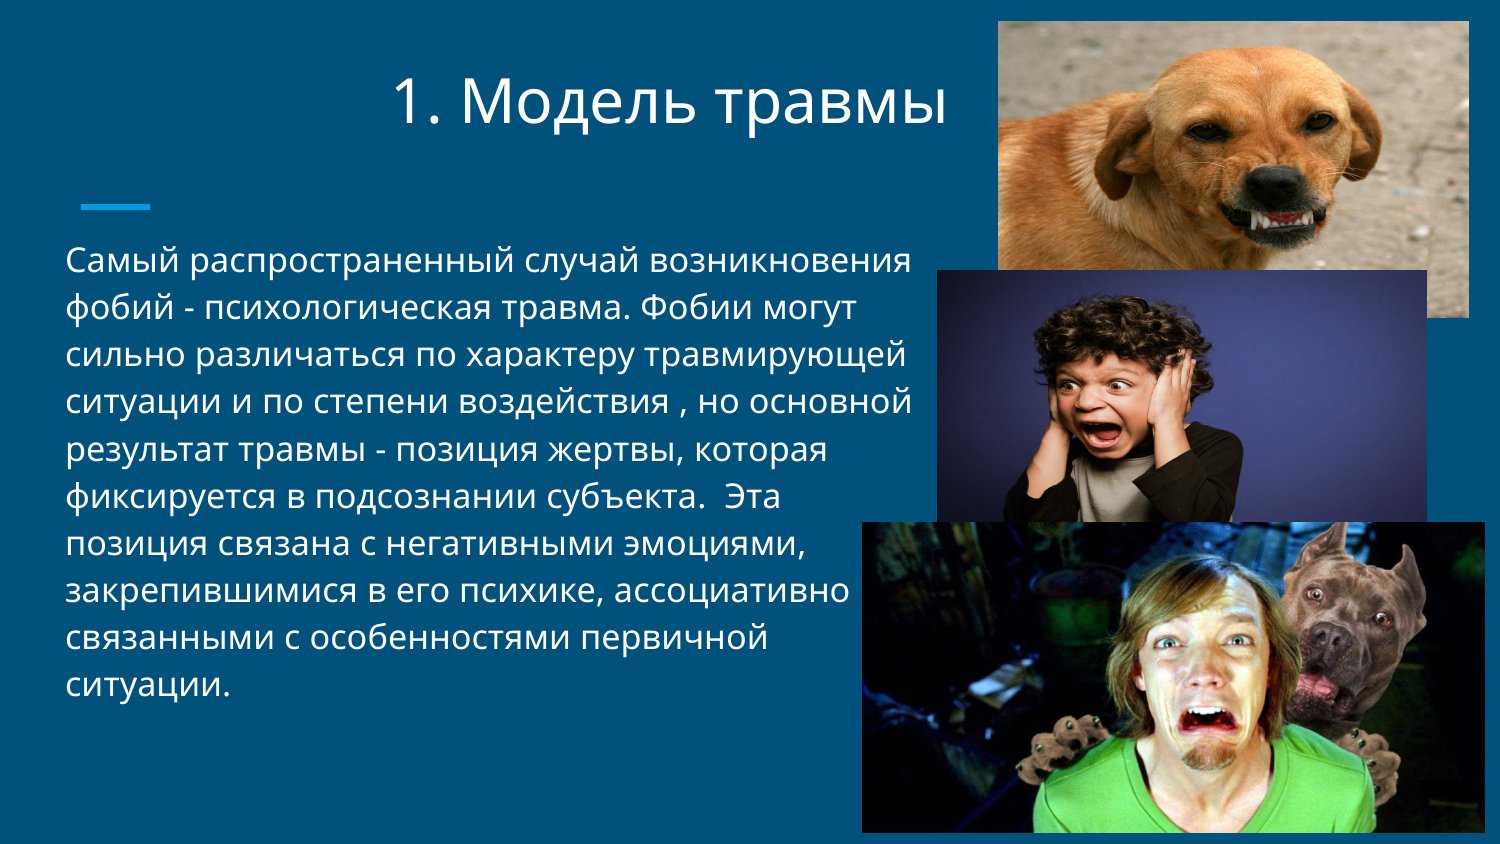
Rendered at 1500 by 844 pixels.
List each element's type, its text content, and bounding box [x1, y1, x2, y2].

list Самый распространенный случай возникновения фобий - психологическая травма. Фобии могут сильно различаться по характеру травмирующей ситуации и по степени воздействия , но основной результат травмы - позиция жертвы, которая фиксируется в подсознании субъекта. Эта позиция связана с негативными эмоциями, закрепившимися в его психике, ассоциативно связанными с особенностями первичной ситуации. [50, 217, 947, 723]
title Модель травмы [369, 38, 993, 151]
picture [863, 22, 1484, 832]
